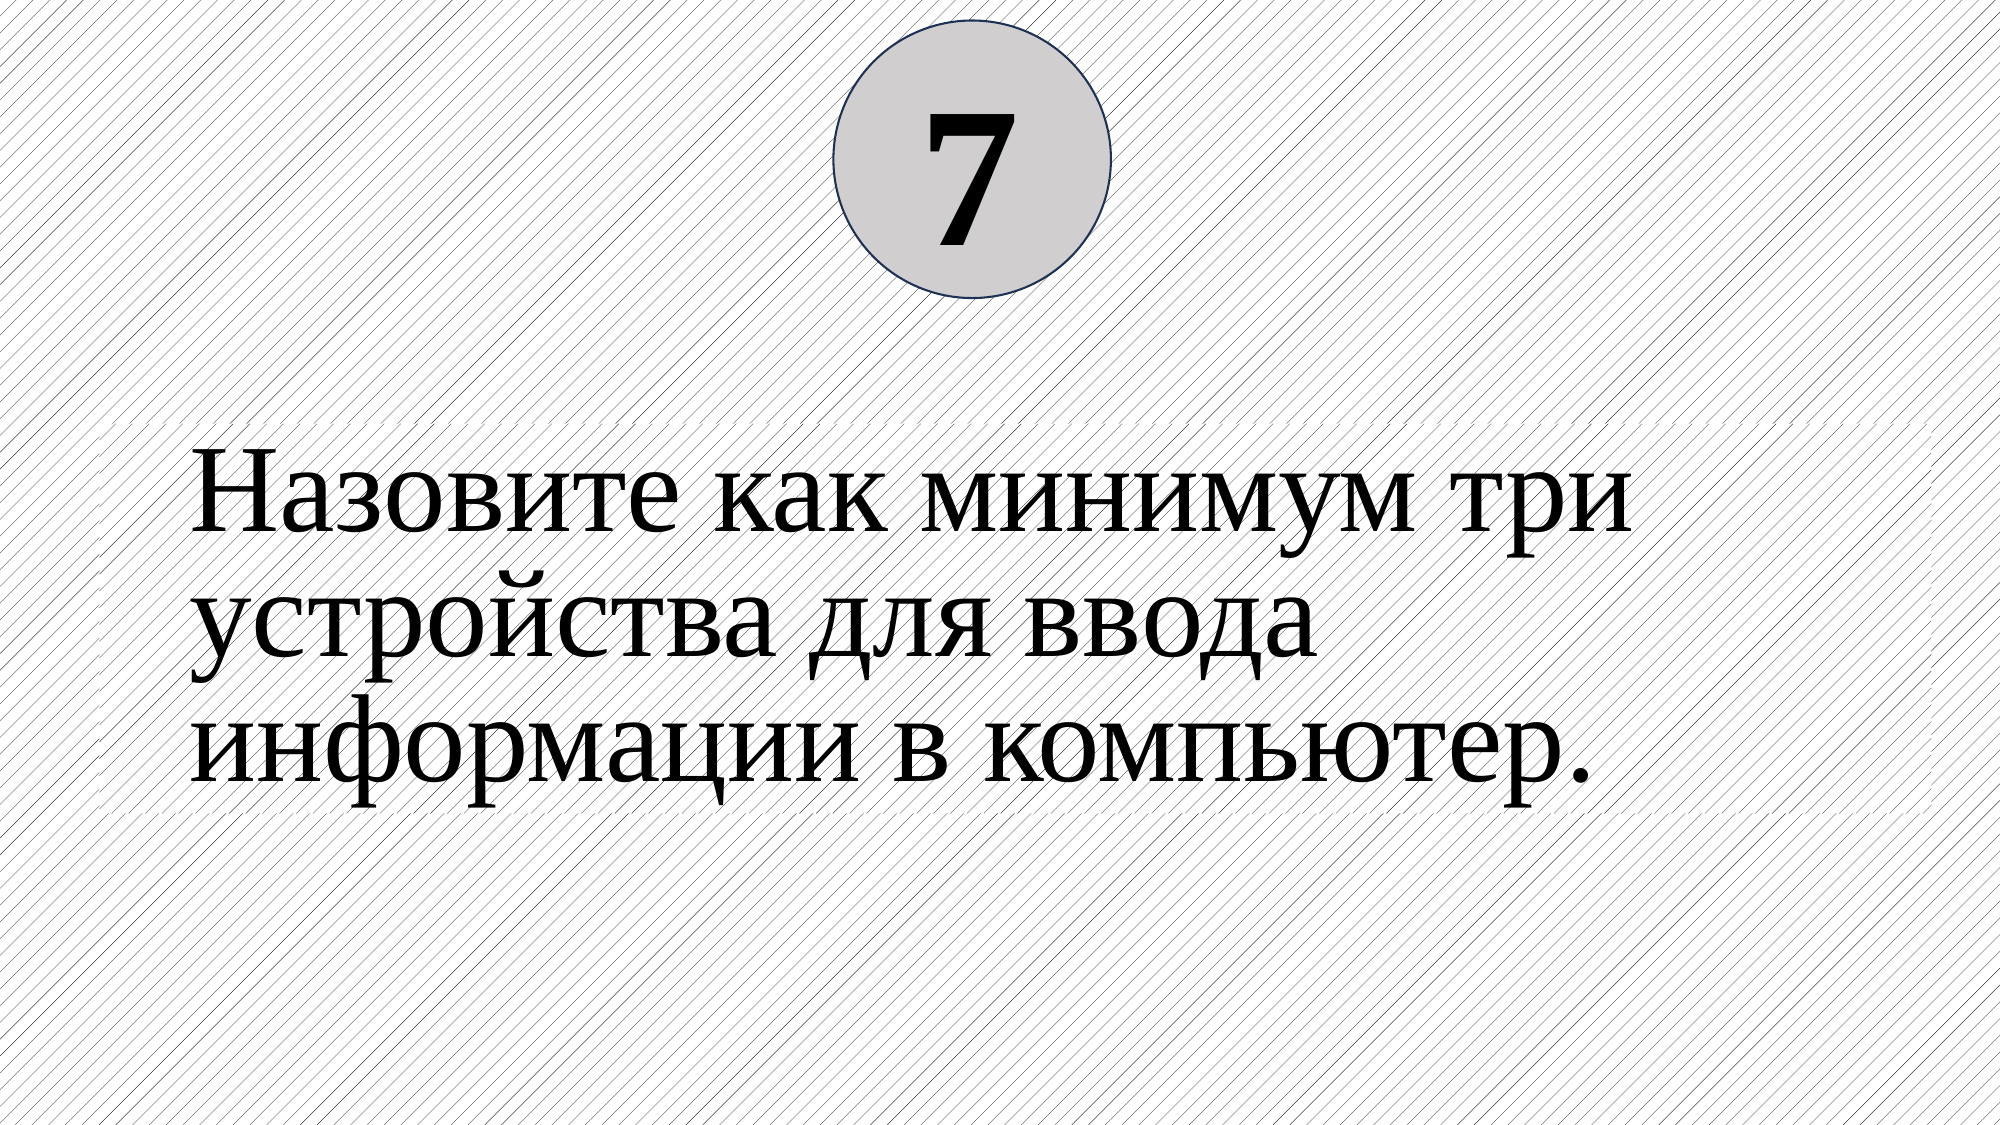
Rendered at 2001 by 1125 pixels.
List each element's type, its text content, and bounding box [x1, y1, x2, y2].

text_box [833, 20, 1111, 299]
text_box Назовите как минимум три устройства для ввода информации в компьютер. [99, 423, 1932, 814]
